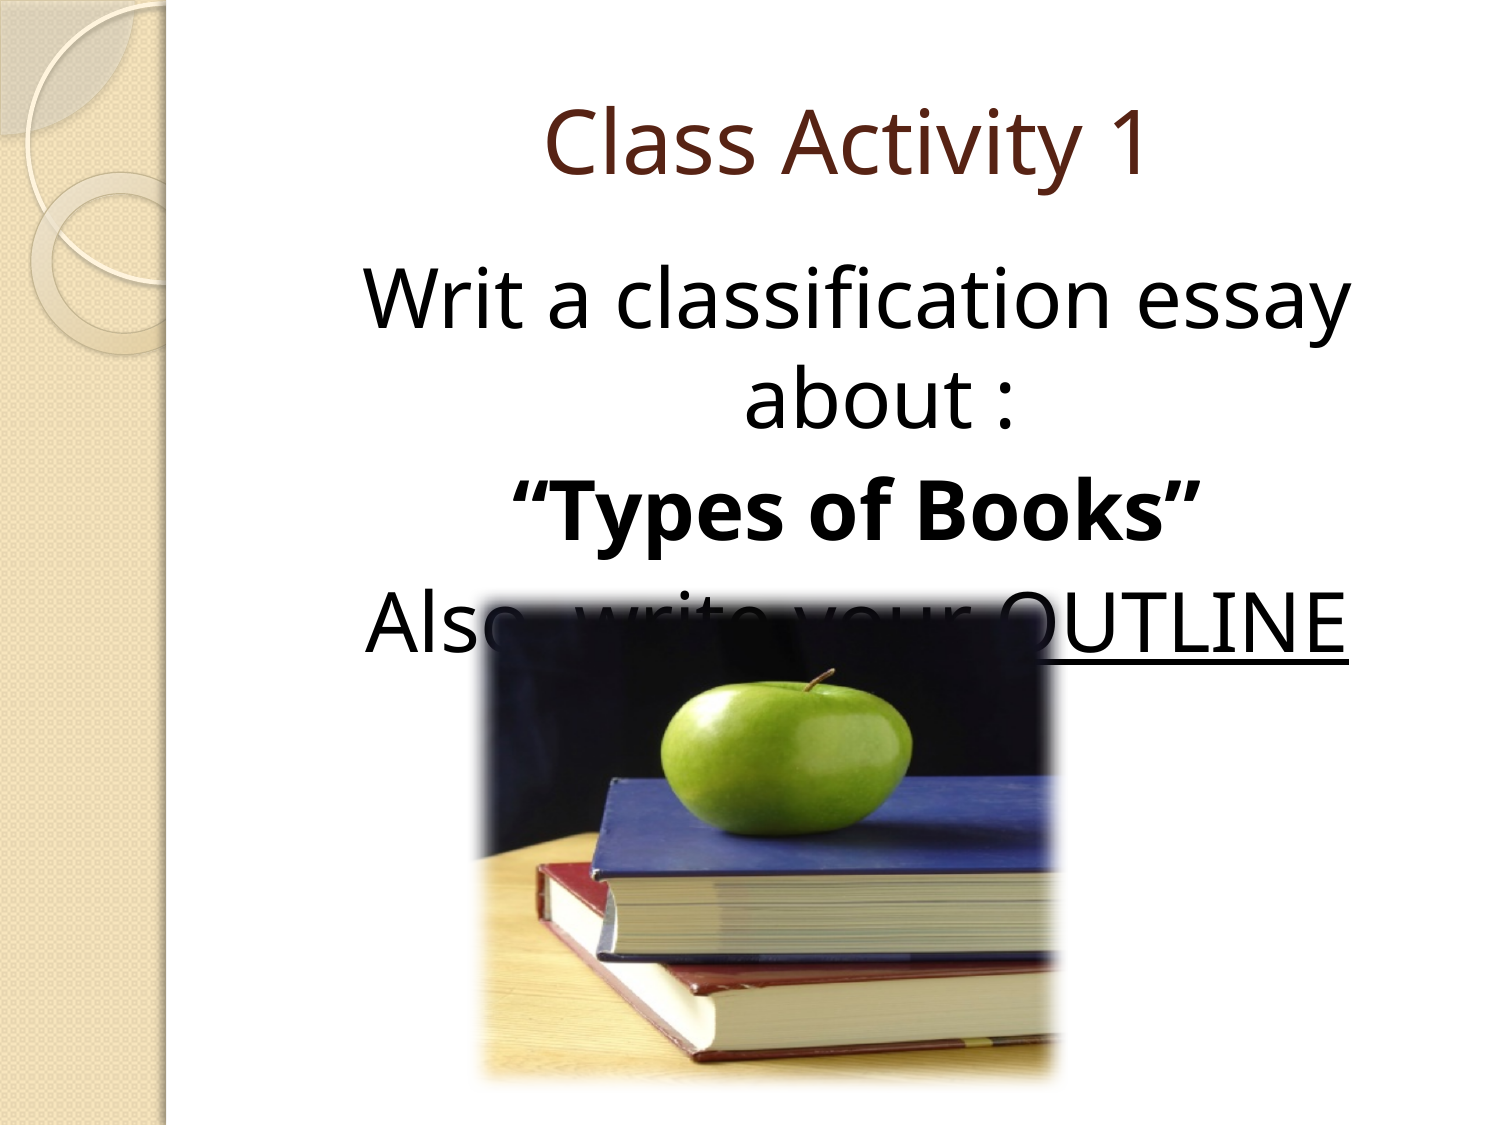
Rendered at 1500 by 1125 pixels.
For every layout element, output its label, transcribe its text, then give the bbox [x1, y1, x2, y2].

title Class Activity 1 [235, 45, 1466, 233]
list Writ a classification essay about : “Types of Books” Also, write your OUTLINE [235, 237, 1466, 1025]
picture [466, 585, 1070, 1095]
